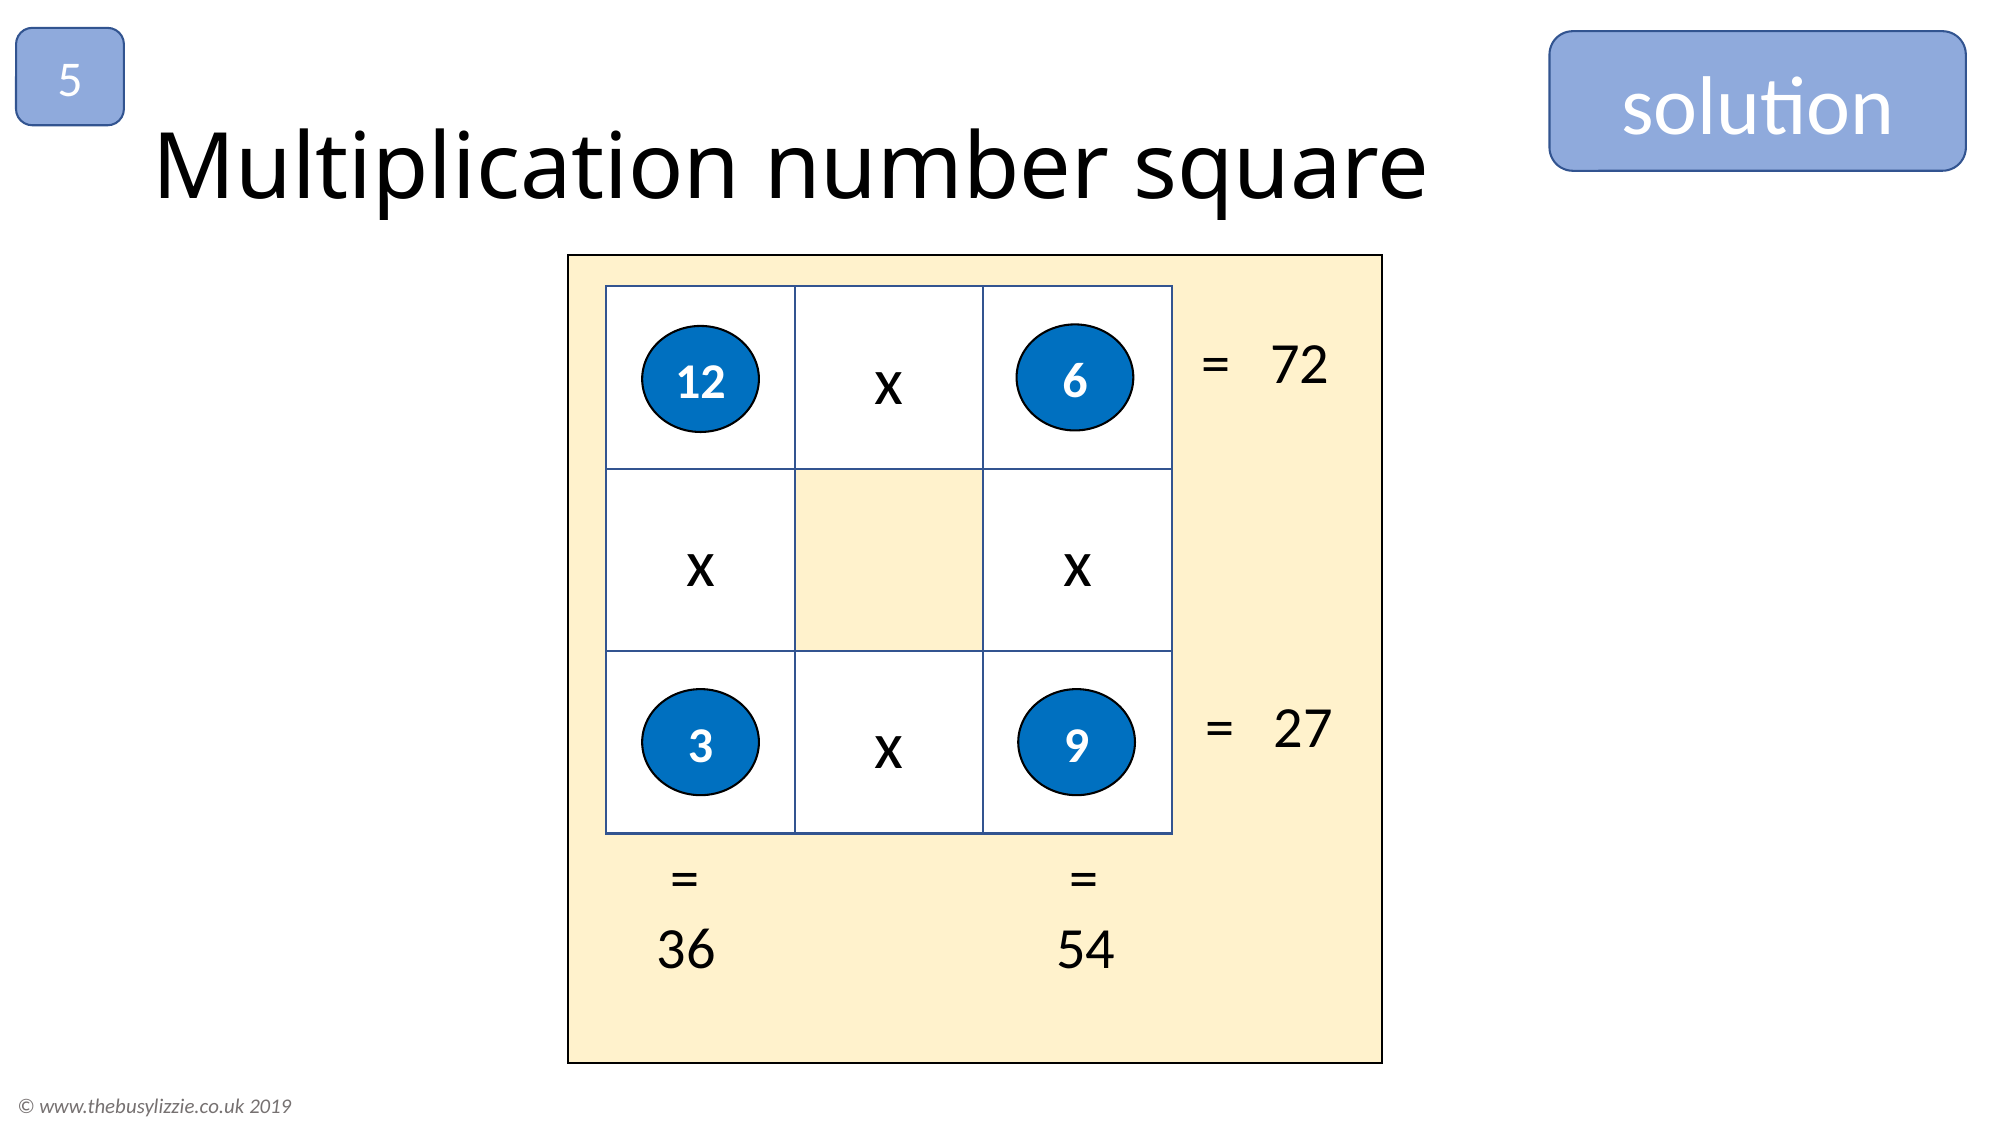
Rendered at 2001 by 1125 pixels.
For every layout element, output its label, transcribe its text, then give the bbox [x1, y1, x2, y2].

title Multiplication number square [137, 59, 1863, 278]
text_box solution [1548, 30, 1967, 172]
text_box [567, 255, 1432, 1064]
text_box 5 [14, 26, 125, 127]
text_box © www.thebusylizzie.co.uk 2019 [2, 1085, 311, 1125]
